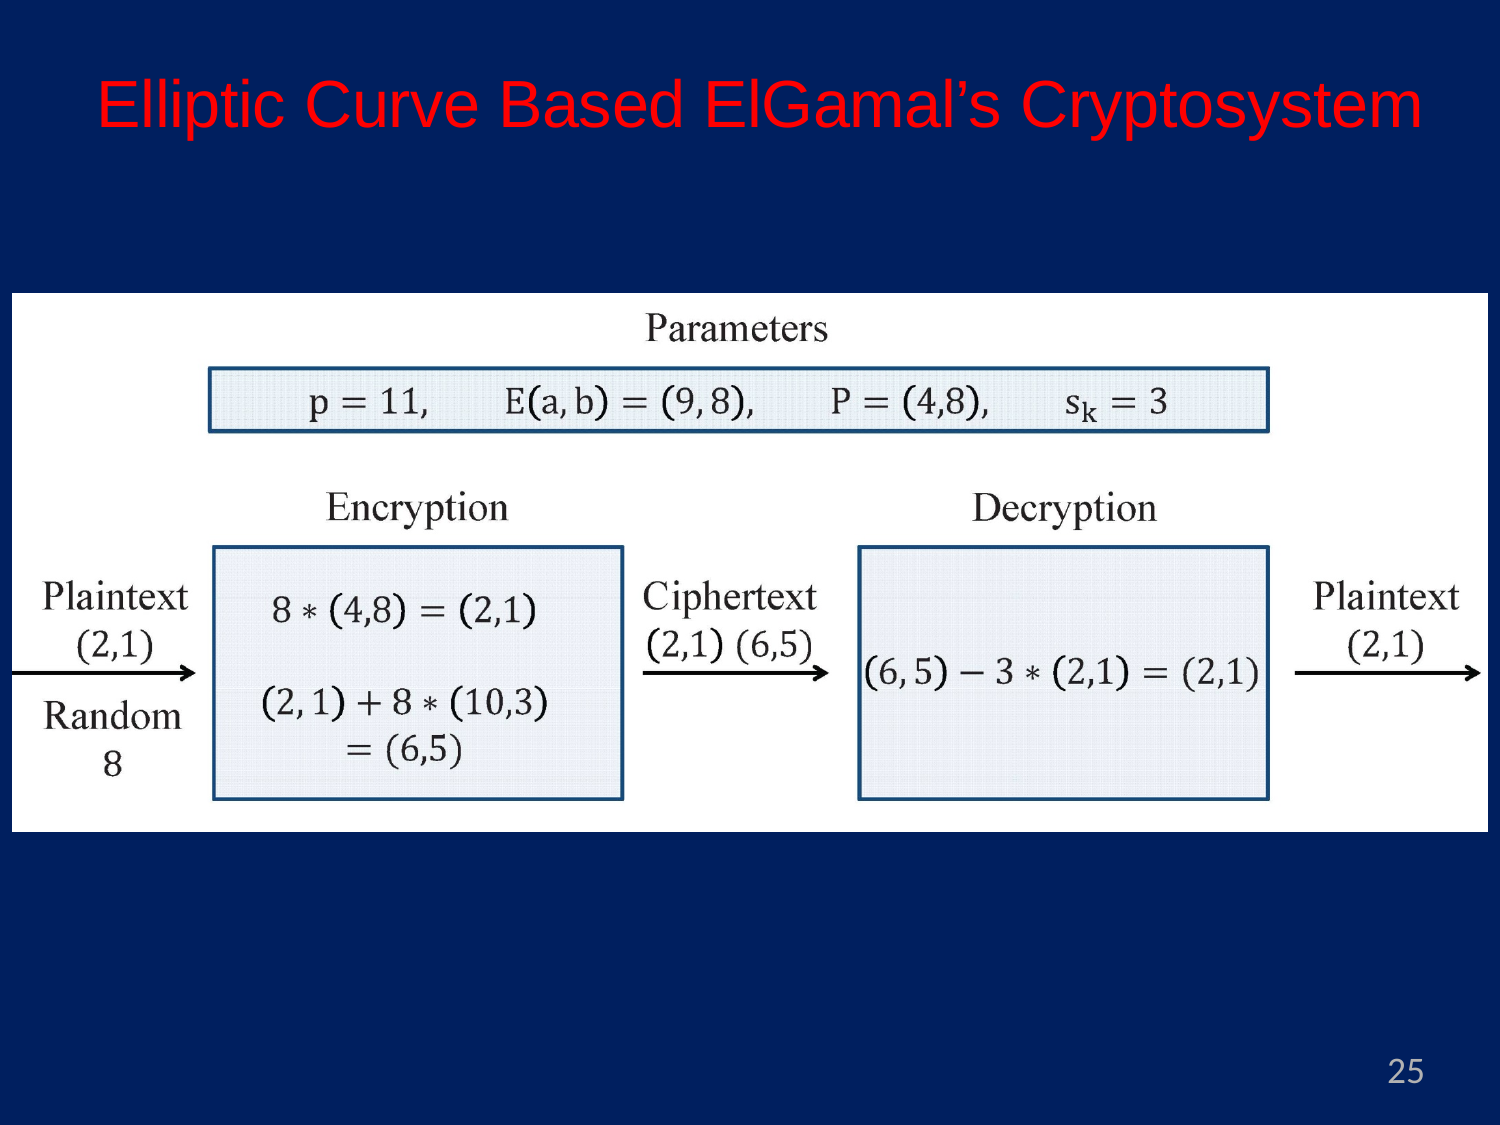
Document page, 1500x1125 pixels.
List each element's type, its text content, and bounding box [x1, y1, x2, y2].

picture [12, 293, 1488, 832]
slide_number 25 [1080, 1046, 1425, 1103]
title Elliptic Curve Based ElGamal’s Cryptosystem [44, 36, 1456, 250]
